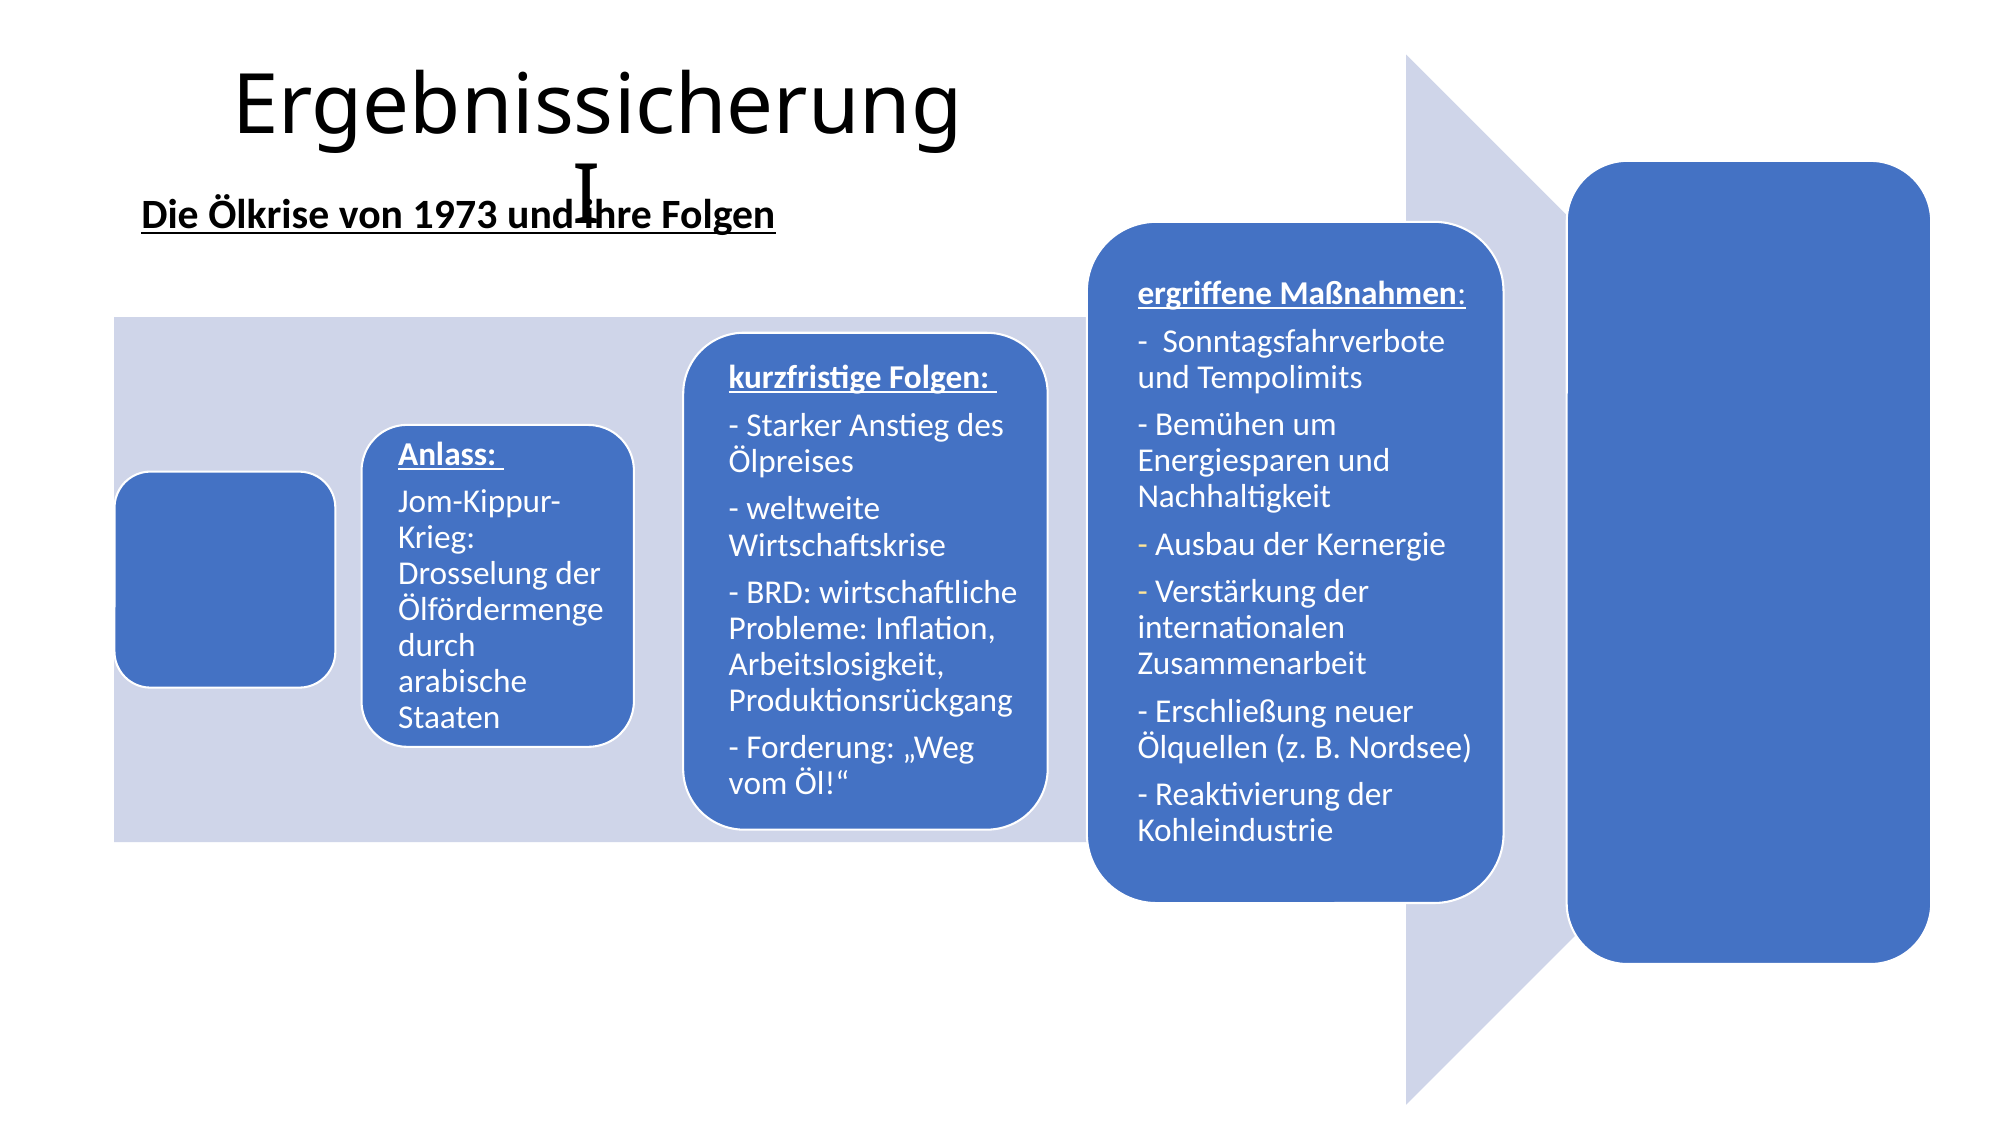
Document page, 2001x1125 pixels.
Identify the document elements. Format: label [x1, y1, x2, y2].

text_box [114, 54, 1932, 1105]
